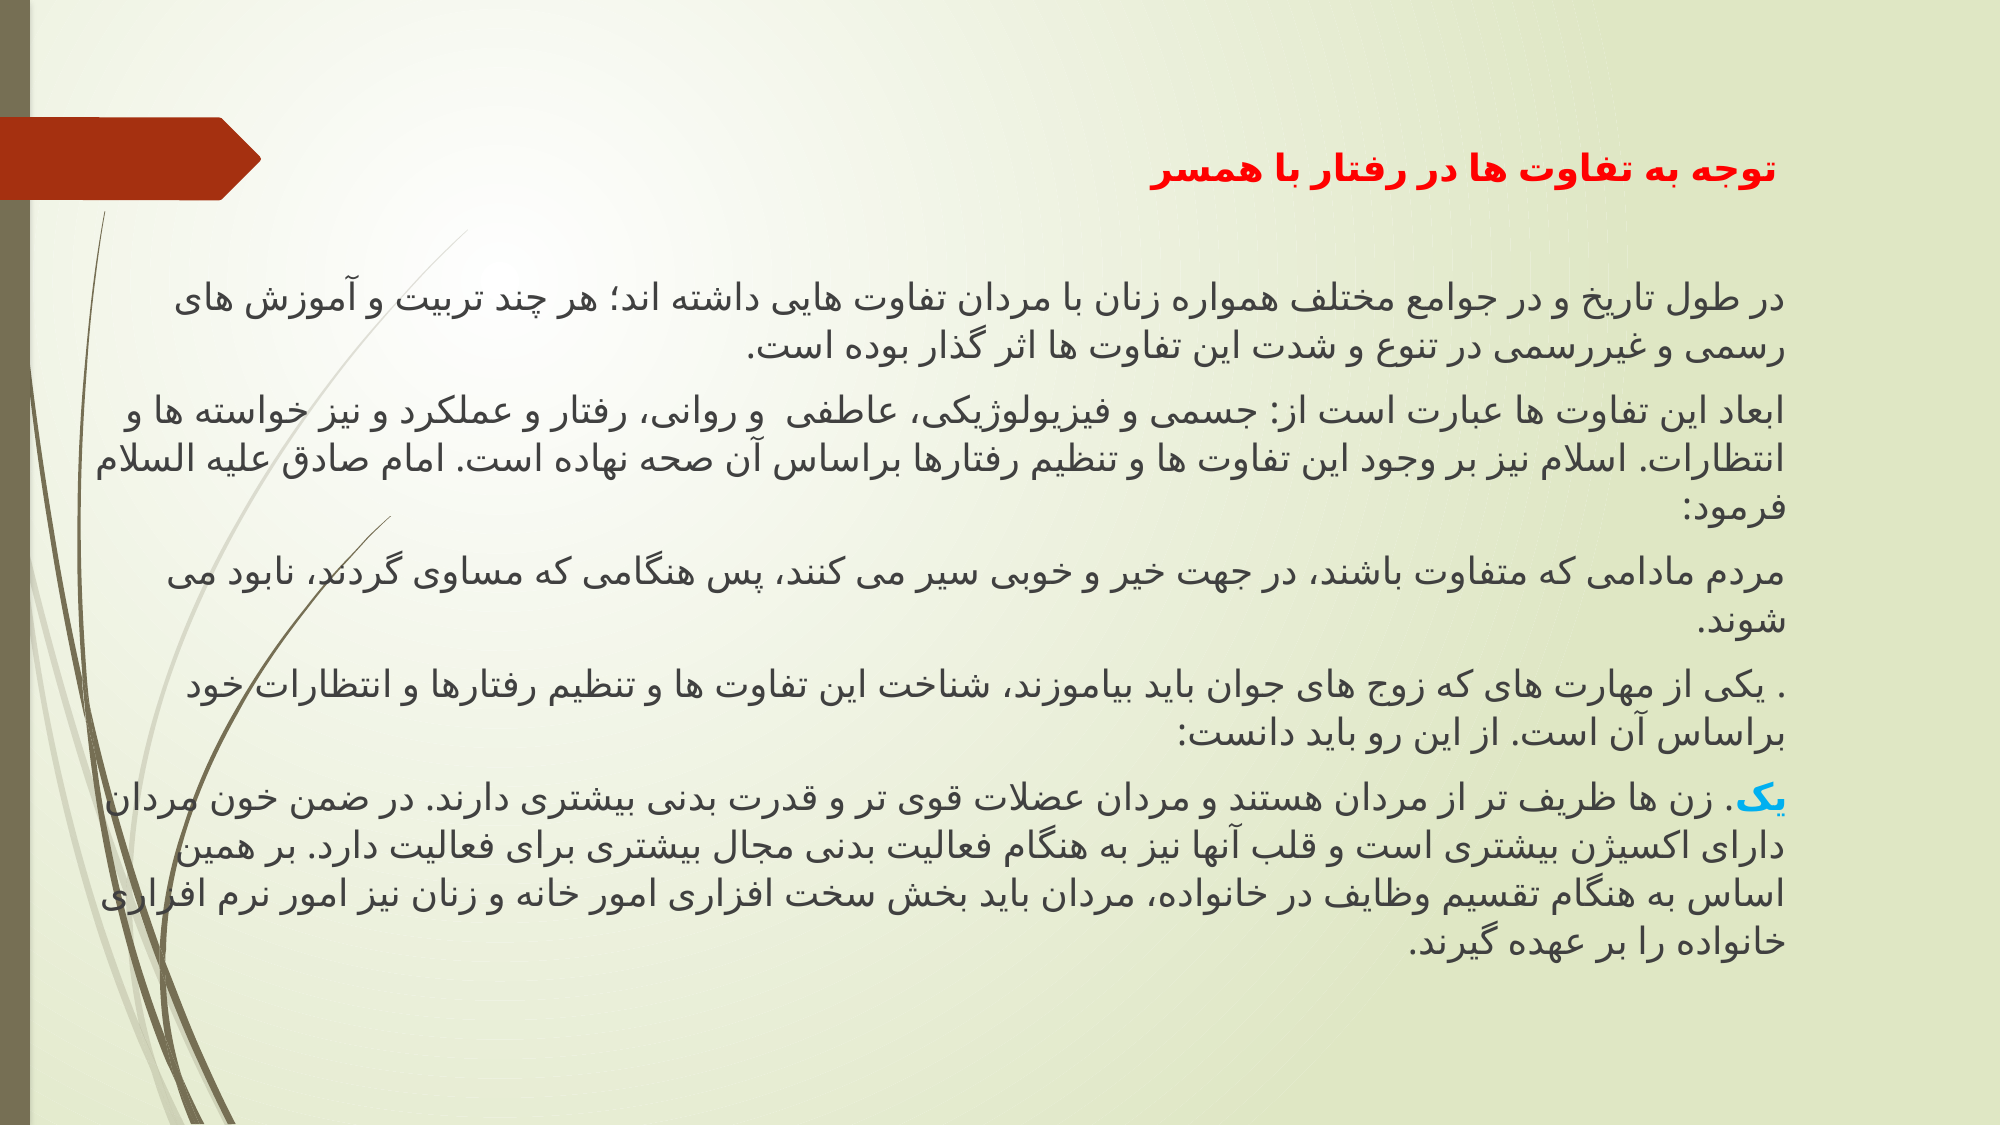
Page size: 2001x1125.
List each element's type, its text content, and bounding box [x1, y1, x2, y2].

list توجه به تفاوت ها در رفتار با همسر در طول تاریخ و در جوامع مختلف همواره زنان با مردان تفاوت هایی داشته اند؛ هر چند تربیت و آموزش های رسمی و غیررسمی در تنوع و شدت این تفاوت ها اثر گذار بوده است. ابعاد این تفاوت ها عبارت است از: جسمی و فیزیولوژیکی، عاطفی و روانی، رفتار و عملکرد و نیز خواسته ها و انتظارات. اسلام نیز بر وجود این تفاوت ها و تنظیم رفتارها براساس آن صحه نهاده است. امام صادق علیه السلام فرمود: مردم مادامی که متفاوت باشند، در جهت خیر و خوبی سیر می کنند، پس هنگامی که مساوی گردند، نابود می شوند. . یکی از مهارت های که زوج های جوان باید بیاموزند، شناخت این تفاوت ها و تنظیم رفتارها و انتظارات خود براساس آن است. از این رو باید دانست: یک. زن ها ظریف تر از مردان هستند و مردان عضلات قوی تر و قدرت بدنی بیشتری دارند‌. در ضمن خون مردان دارای اکسیژن بیشتری است و قلب آنها نیز به هنگام فعالیت بدنی مجال بیشتری برای فعالیت دارد. بر همین اساس به هنگام تقسیم وظایف در خانواده، مردان باید بخش سخت افزاری امور خانه و زنان نیز امور نرم افزاری خانواده را بر عهده گیرند. [77, 132, 1803, 1061]
